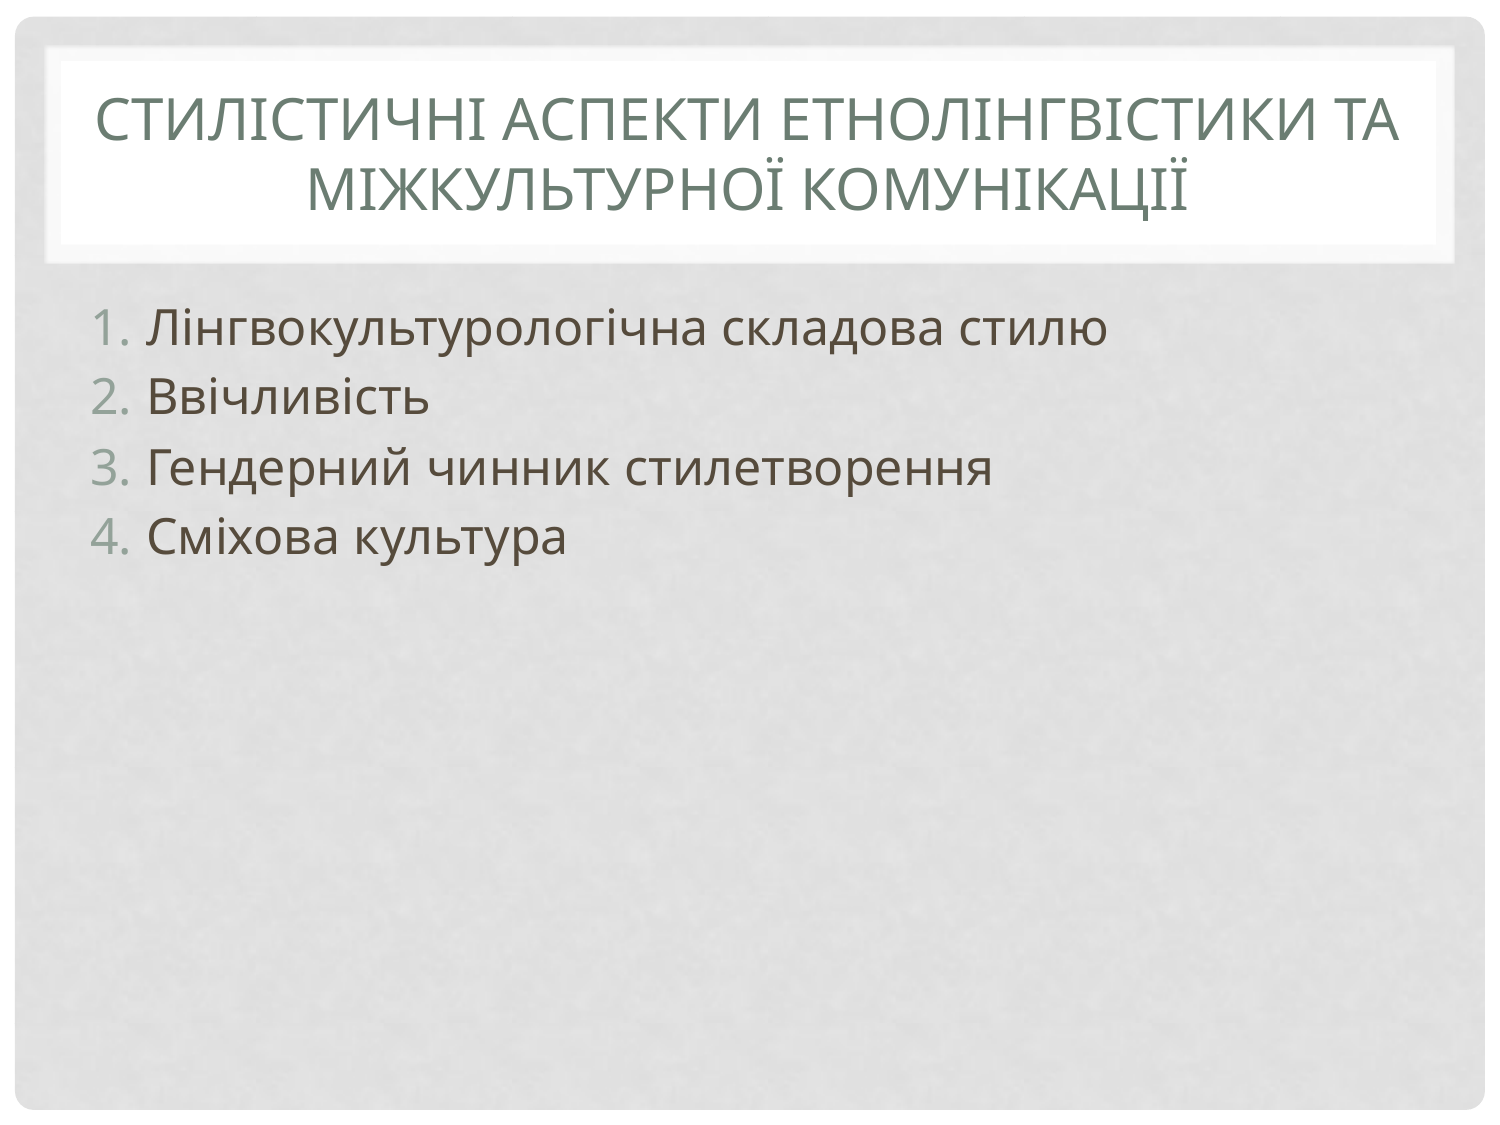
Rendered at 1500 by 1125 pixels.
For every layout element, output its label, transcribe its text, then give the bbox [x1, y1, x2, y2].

list Лінгвокультурологічна складова стилю Ввічливість Гендерний чинник стилетворення Сміхова культура [75, 287, 1425, 1005]
title Стилістичні аспекти етнолінгвістики та міжкультурної комунікації [69, 66, 1425, 238]
